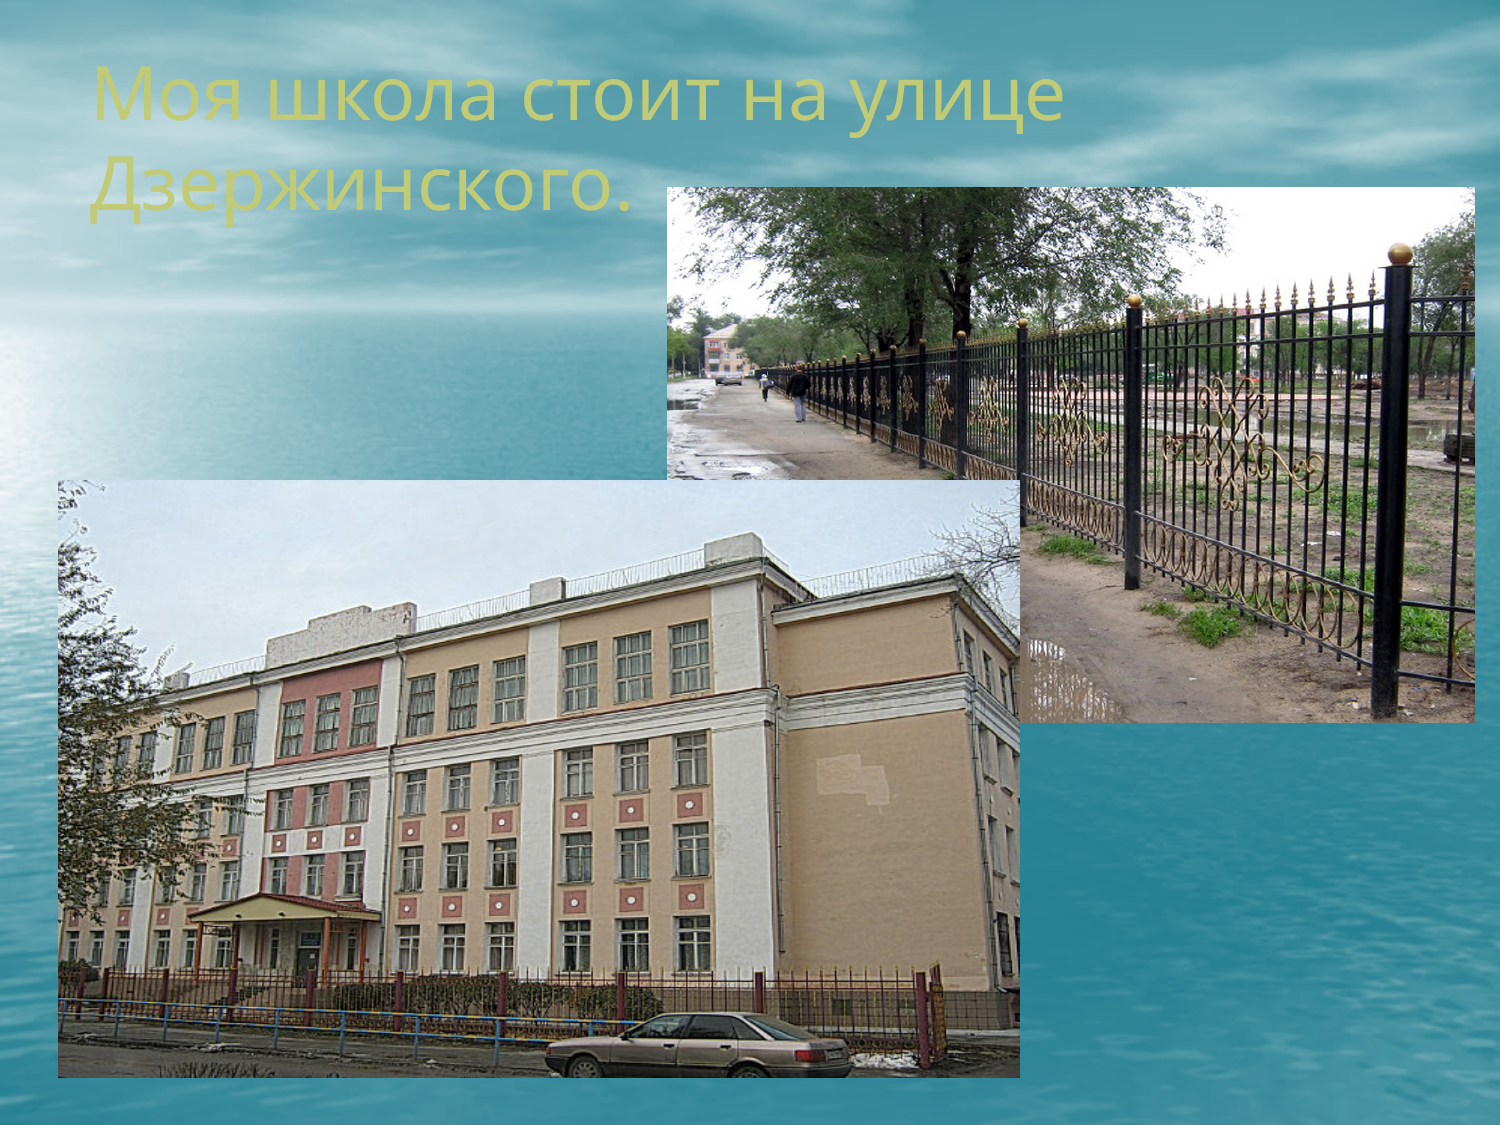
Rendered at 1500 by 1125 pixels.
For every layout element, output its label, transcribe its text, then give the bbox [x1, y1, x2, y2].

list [58, 480, 1020, 1079]
picture [667, 187, 1476, 723]
title Моя школа стоит на улице Дзержинского. [74, 47, 1426, 223]
